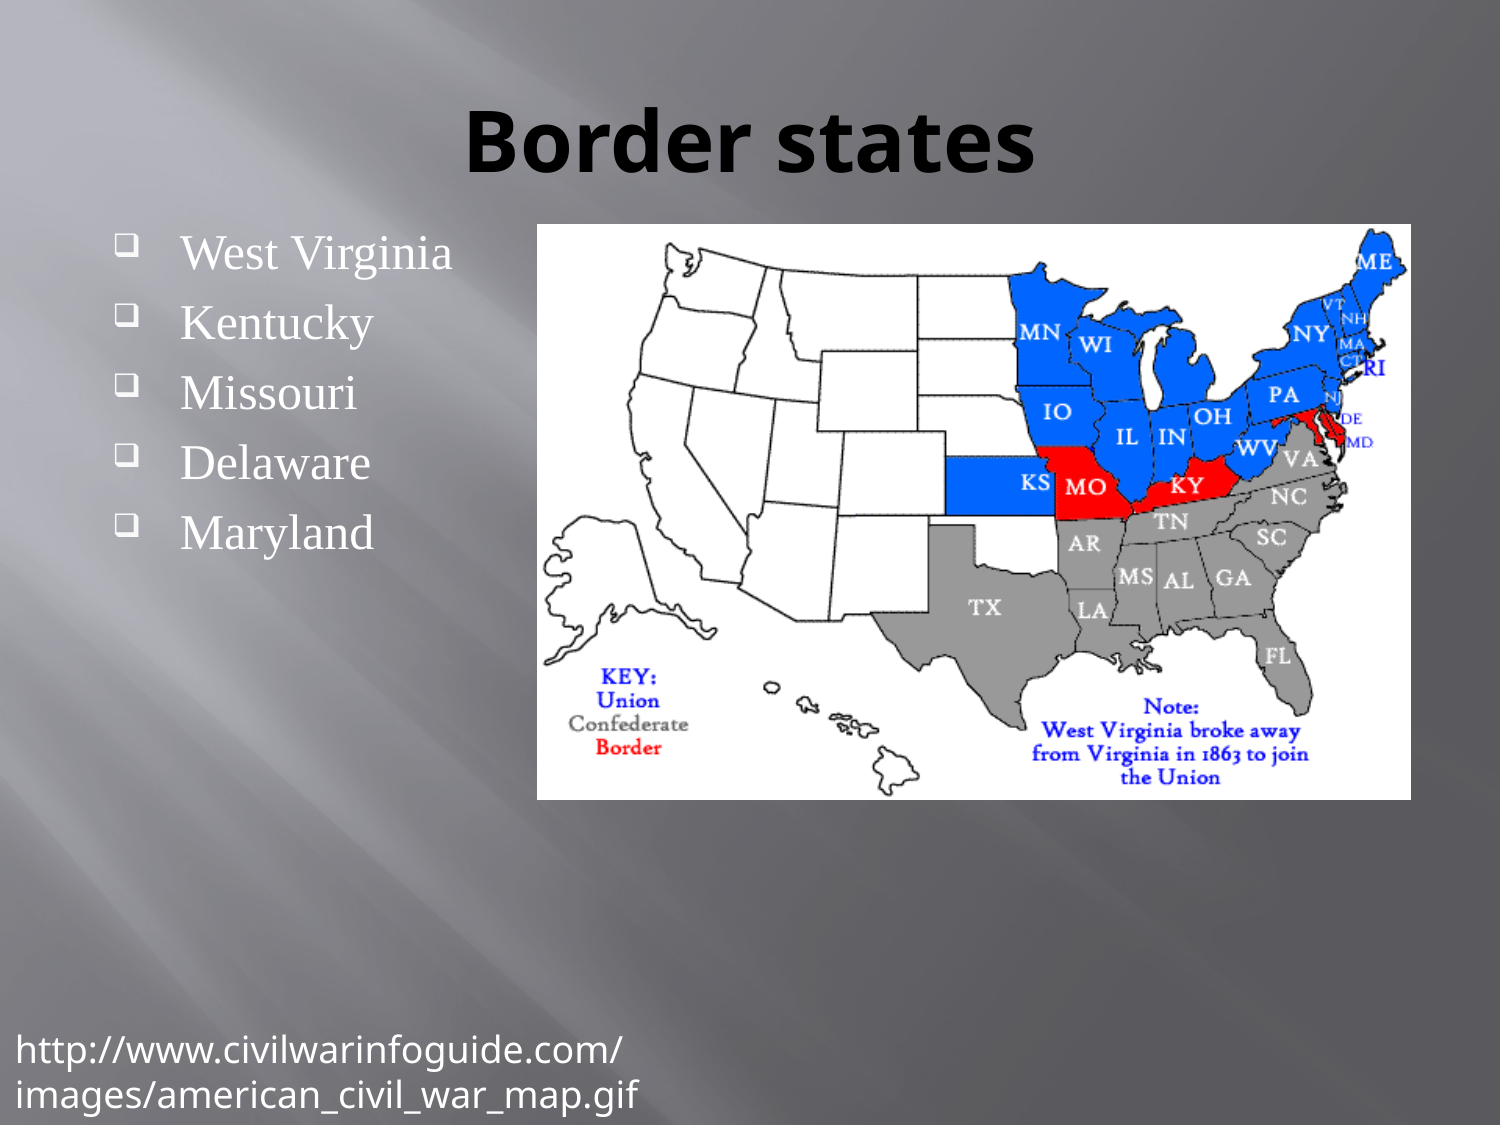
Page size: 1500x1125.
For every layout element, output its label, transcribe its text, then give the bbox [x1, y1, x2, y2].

text_box http://www.civilwarinfoguide.com/images/american_civil_war_map.gif [0, 1018, 750, 1124]
picture [537, 224, 1412, 801]
title Border states [75, 44, 1425, 233]
list West Virginia Kentucky Missouri Delaware Maryland [75, 212, 738, 830]
